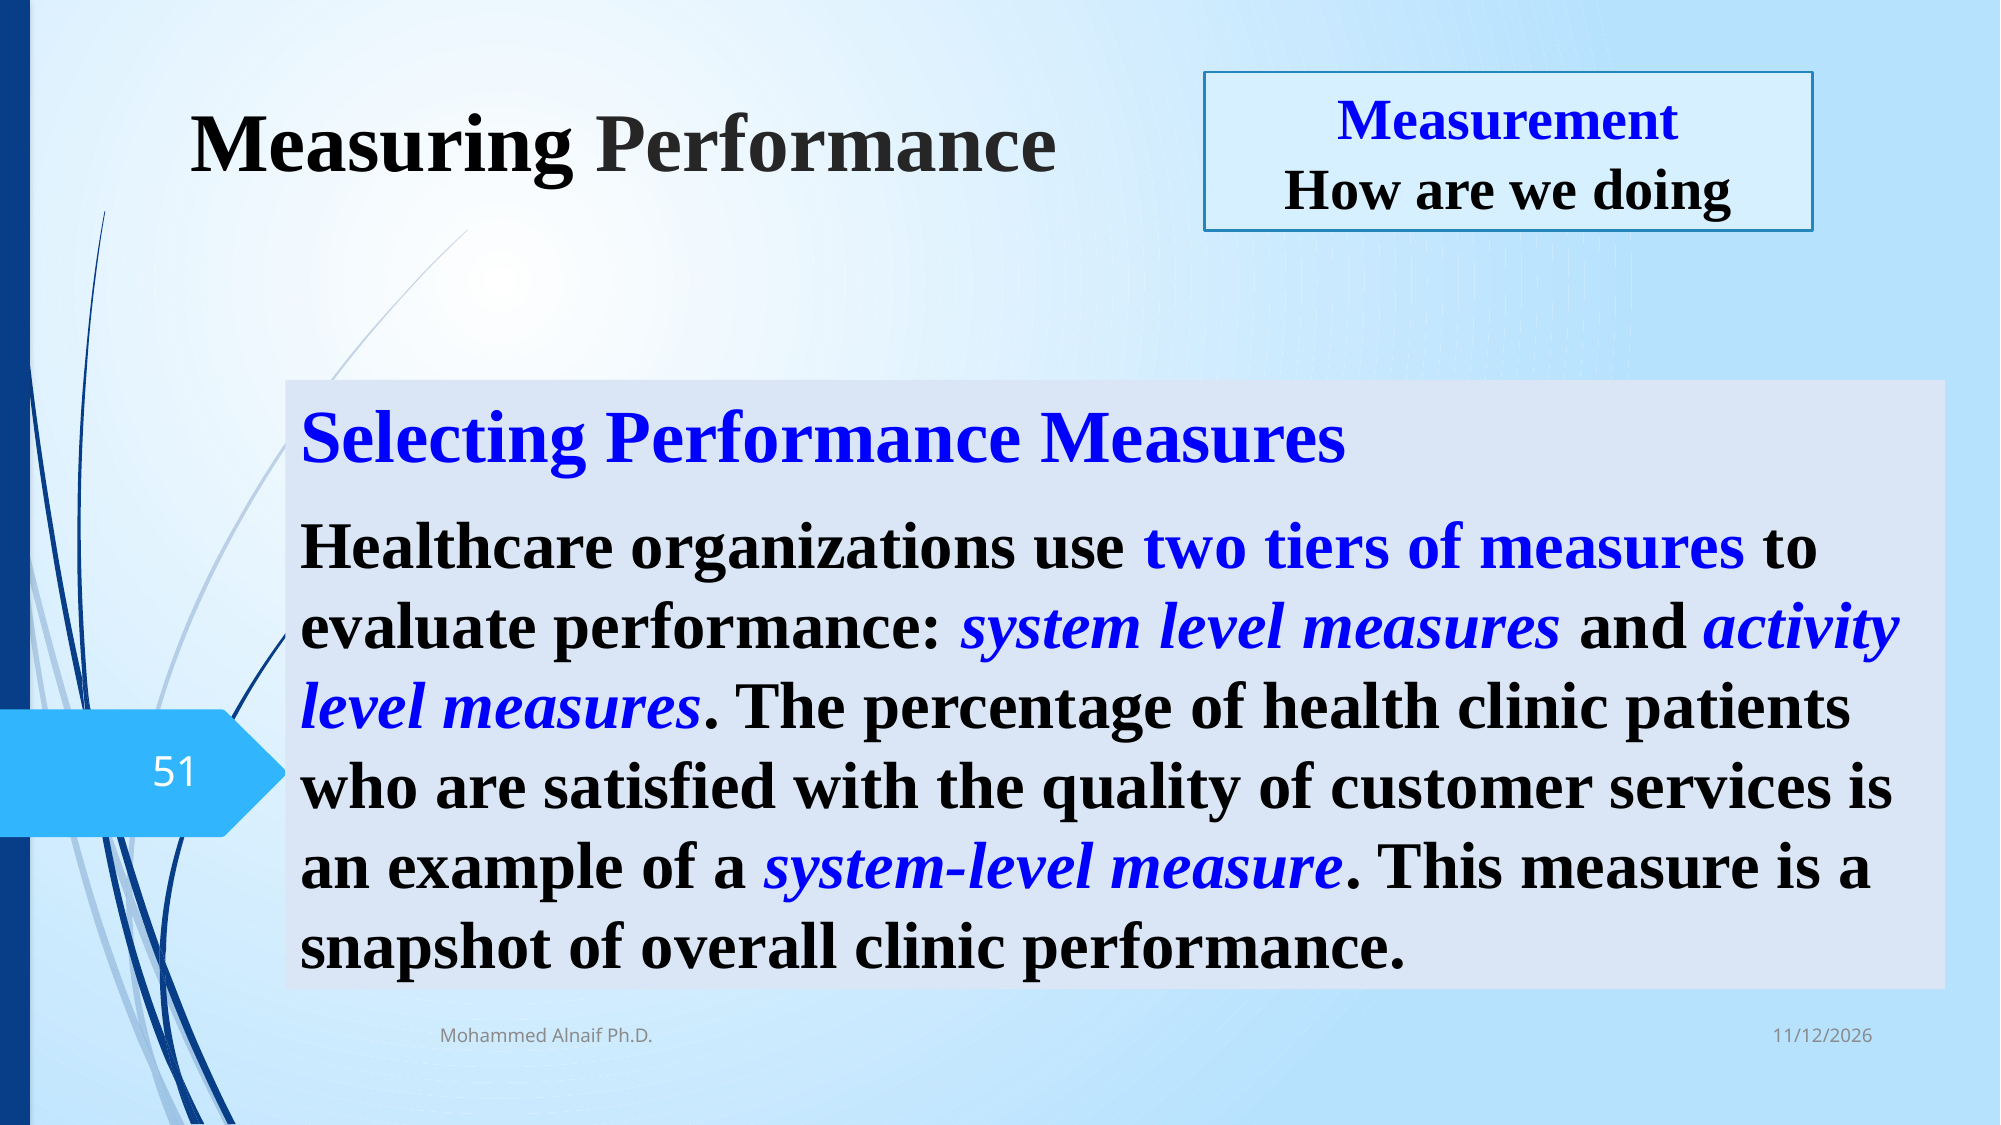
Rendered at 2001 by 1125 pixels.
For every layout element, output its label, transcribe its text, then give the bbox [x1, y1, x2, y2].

title Measuring Performance [175, 42, 1122, 196]
text_box Measurement How are we doing [1203, 71, 1814, 232]
text_box Selecting Performance Measures Healthcare organizations use two tiers of measures to evaluate performance: system level measures and activity level measures. The percentage of health clinic patients who are satisfied with the quality of customer services is an example of a system-level measure. This measure is a snapshot of overall clinic performance. [285, 379, 1946, 990]
subtitle [86, 196, 1961, 1103]
footer Mohammed Alnaif Ph.D. [424, 1006, 1675, 1067]
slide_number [1699, 1005, 1888, 1067]
slide_number 51 [87, 743, 216, 803]
